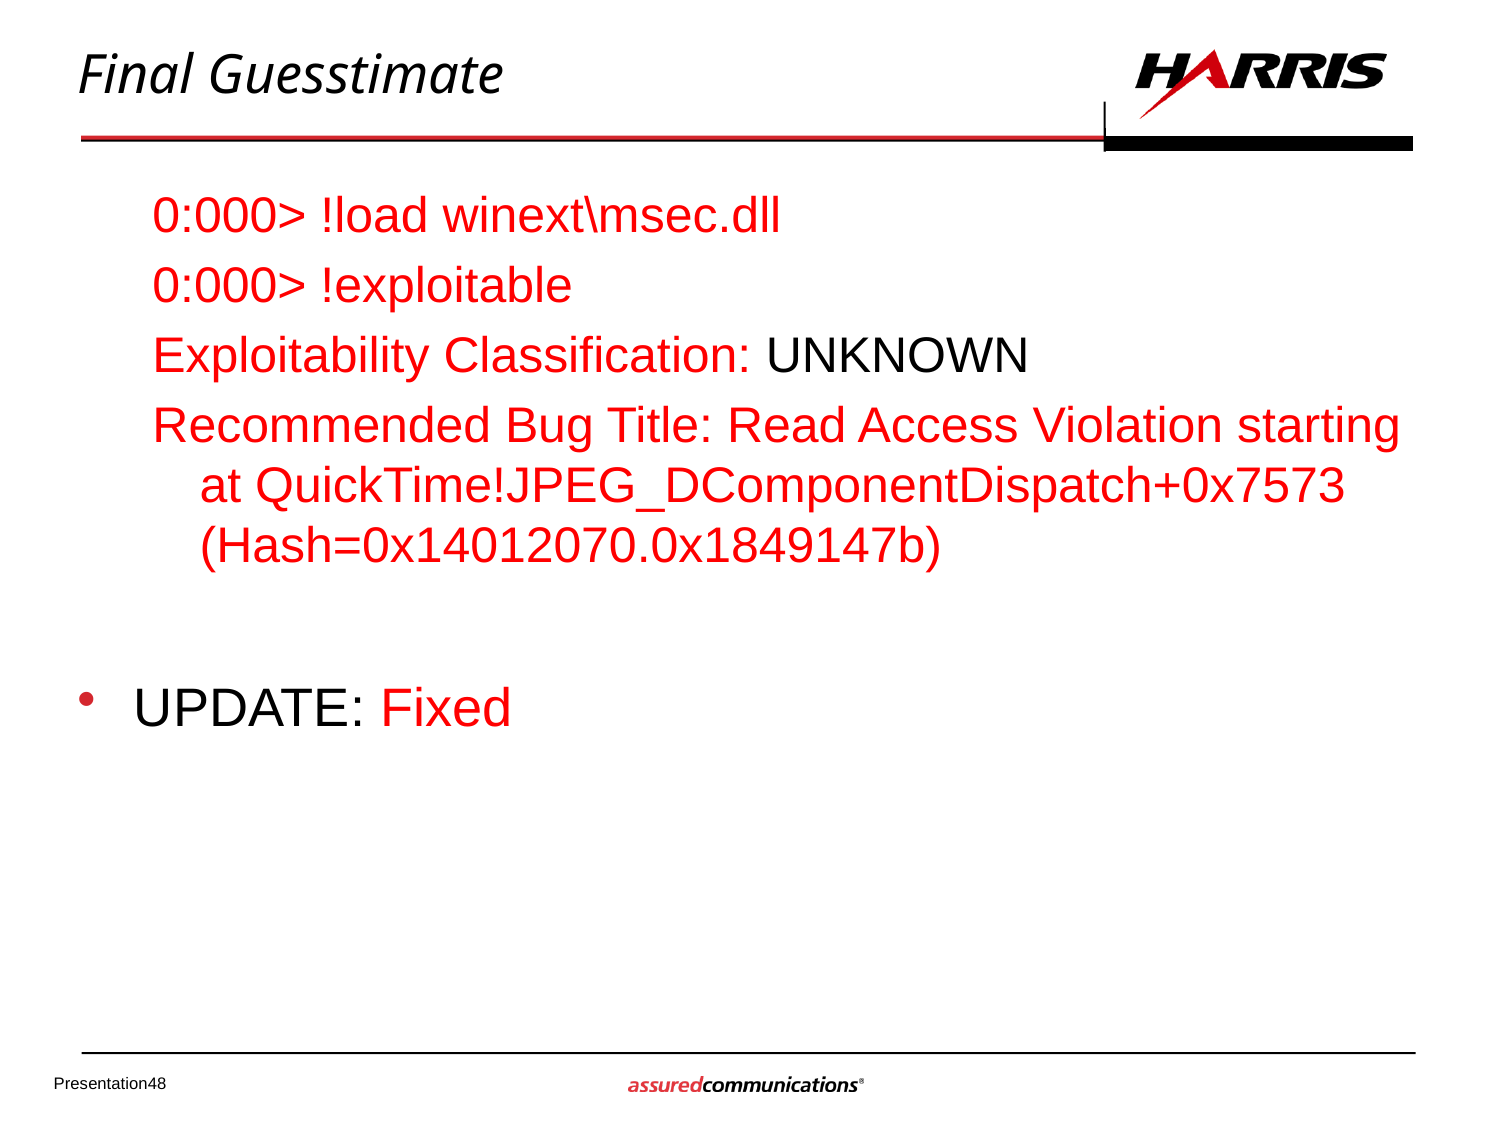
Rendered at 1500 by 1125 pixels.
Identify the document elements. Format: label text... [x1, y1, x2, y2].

picture [1135, 49, 1387, 119]
title Final Guesstimate [62, 27, 951, 117]
list 0:000> !load winext\msec.dll 0:000> !exploitable Exploitability Classification: UNKNOWN Recommended Bug Title: Read Access Violation starting at QuickTime!JPEG_DComponentDispatch+0x7573 (Hash=0x14012070.0x1849147b) UPDATE: Fixed [62, 174, 1429, 1020]
picture [628, 1076, 864, 1092]
